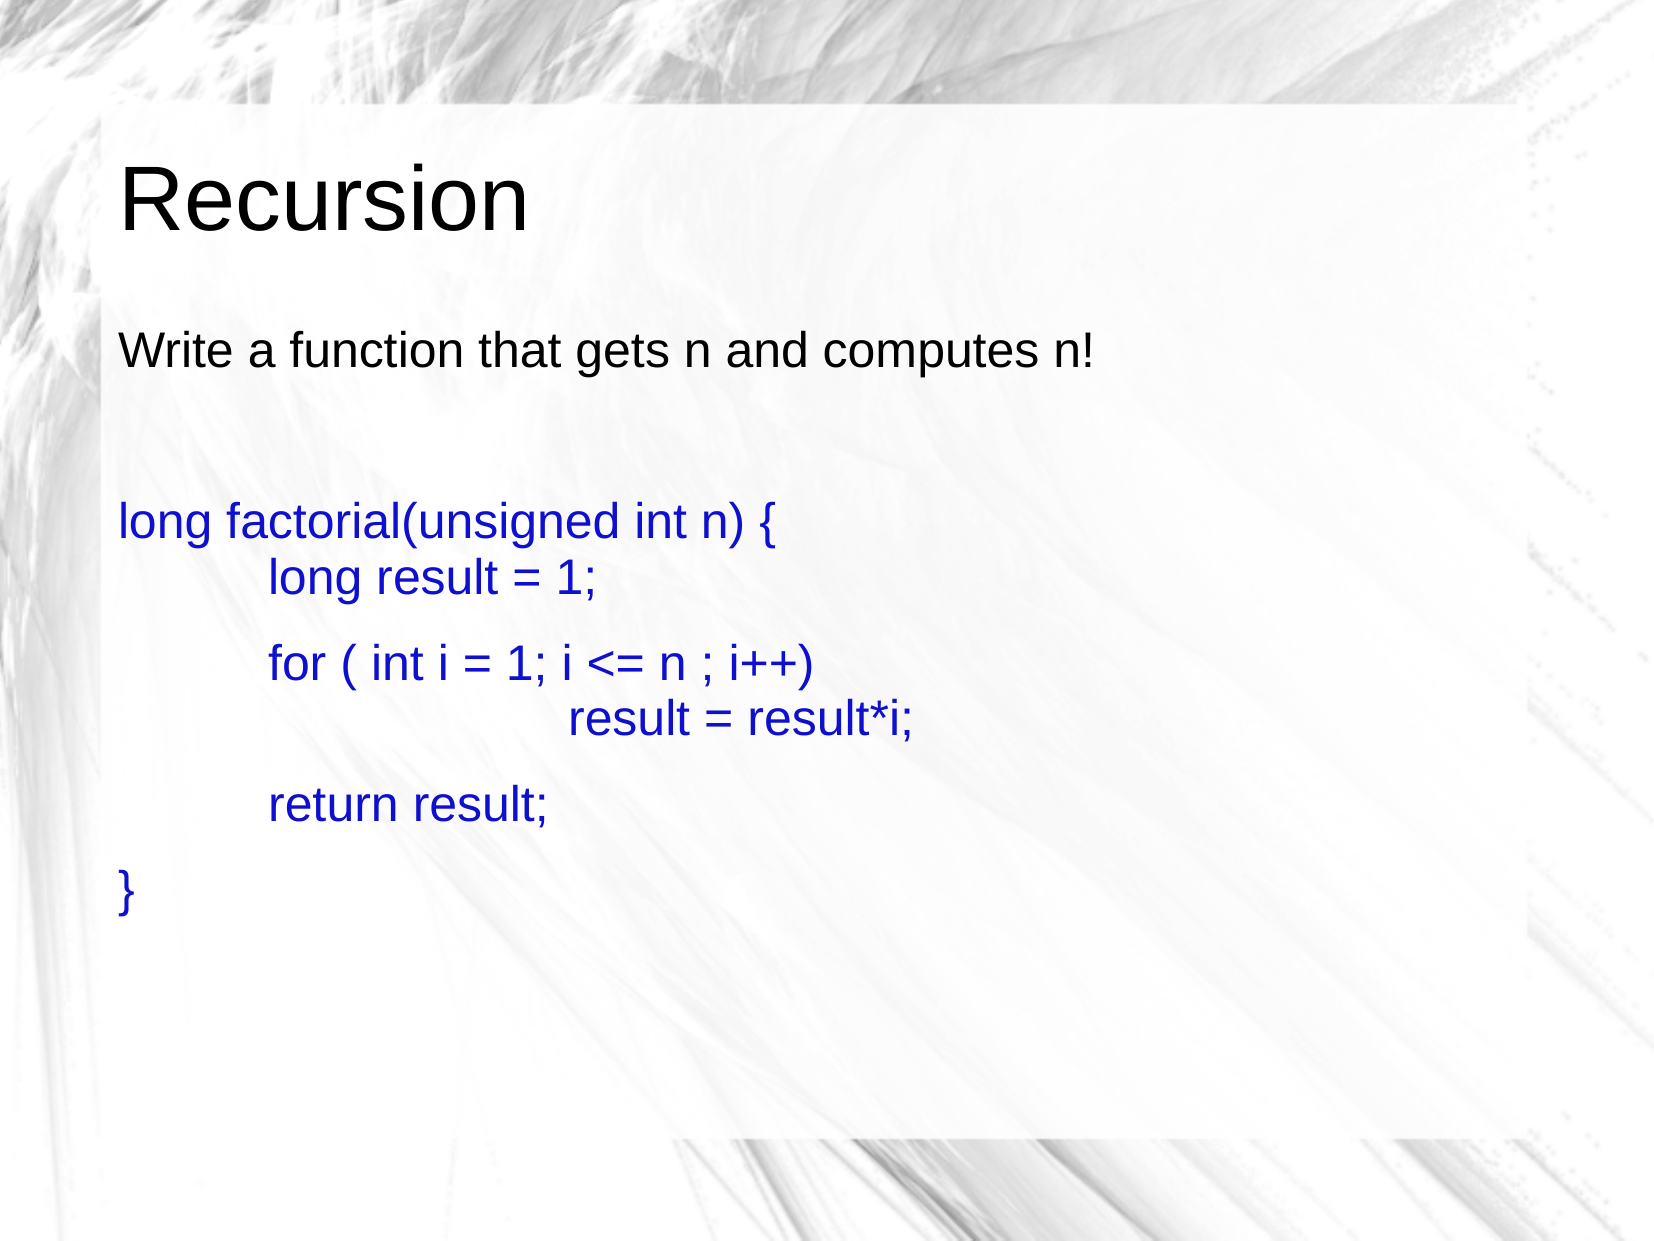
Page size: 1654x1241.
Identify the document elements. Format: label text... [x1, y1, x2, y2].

title Recursion [118, 93, 1506, 299]
list Write a function that gets n and computes n! long factorial(unsigned int n) { long result = 1; for ( int i = 1; i <= n ; i++) result = result*i; return result; } [118, 319, 1571, 1180]
picture [0, 0, 1654, 1241]
